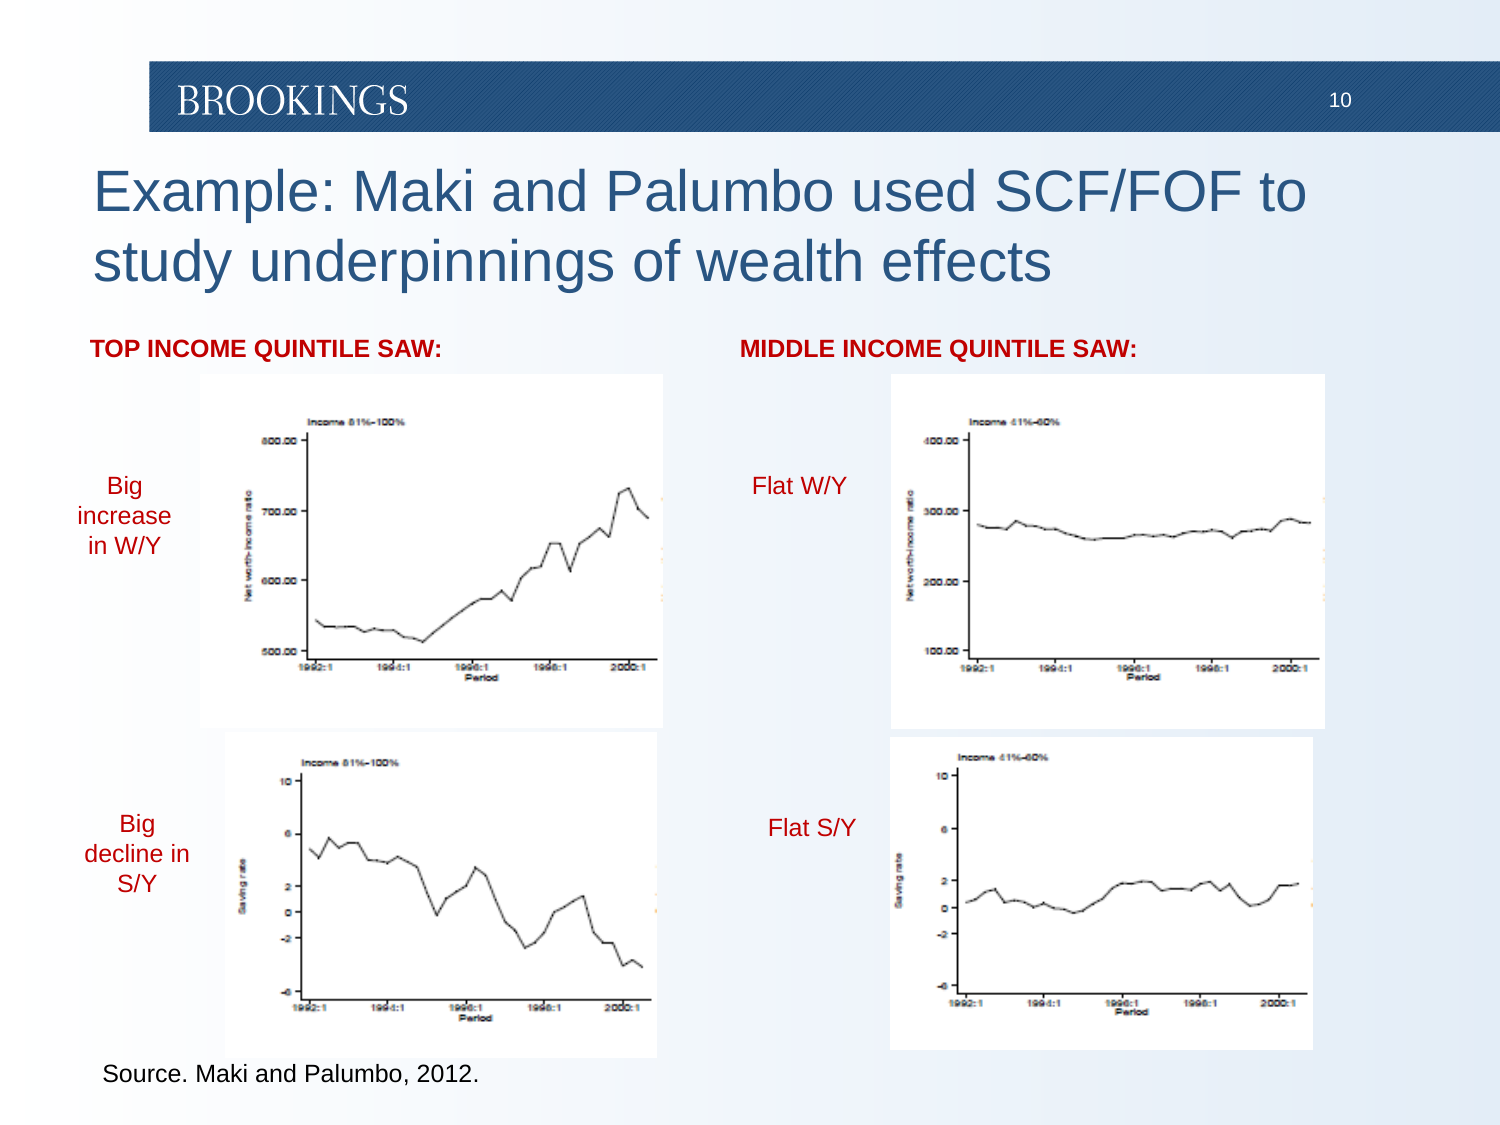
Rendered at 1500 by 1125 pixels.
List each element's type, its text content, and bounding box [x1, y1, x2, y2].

picture [199, 374, 663, 728]
picture [891, 374, 1326, 730]
text_box TOP INCOME QUINTILE SAW: [75, 324, 725, 370]
text_box Flat W/Y [724, 462, 875, 508]
text_box Source. Maki and Palumbo, 2012. [87, 1050, 950, 1095]
picture [224, 732, 657, 1059]
picture [178, 85, 407, 115]
text_box Big increase in W/Y [49, 462, 194, 568]
text_box Big decline in S/Y [62, 800, 213, 905]
text_box MIDDLE INCOME QUINTILE SAW: [725, 324, 1375, 370]
text_box Flat S/Y [737, 804, 884, 850]
title Example: Maki and Palumbo used SCF/FOF to study underpinnings of wealth effects [86, 136, 1404, 310]
picture [889, 737, 1313, 1051]
